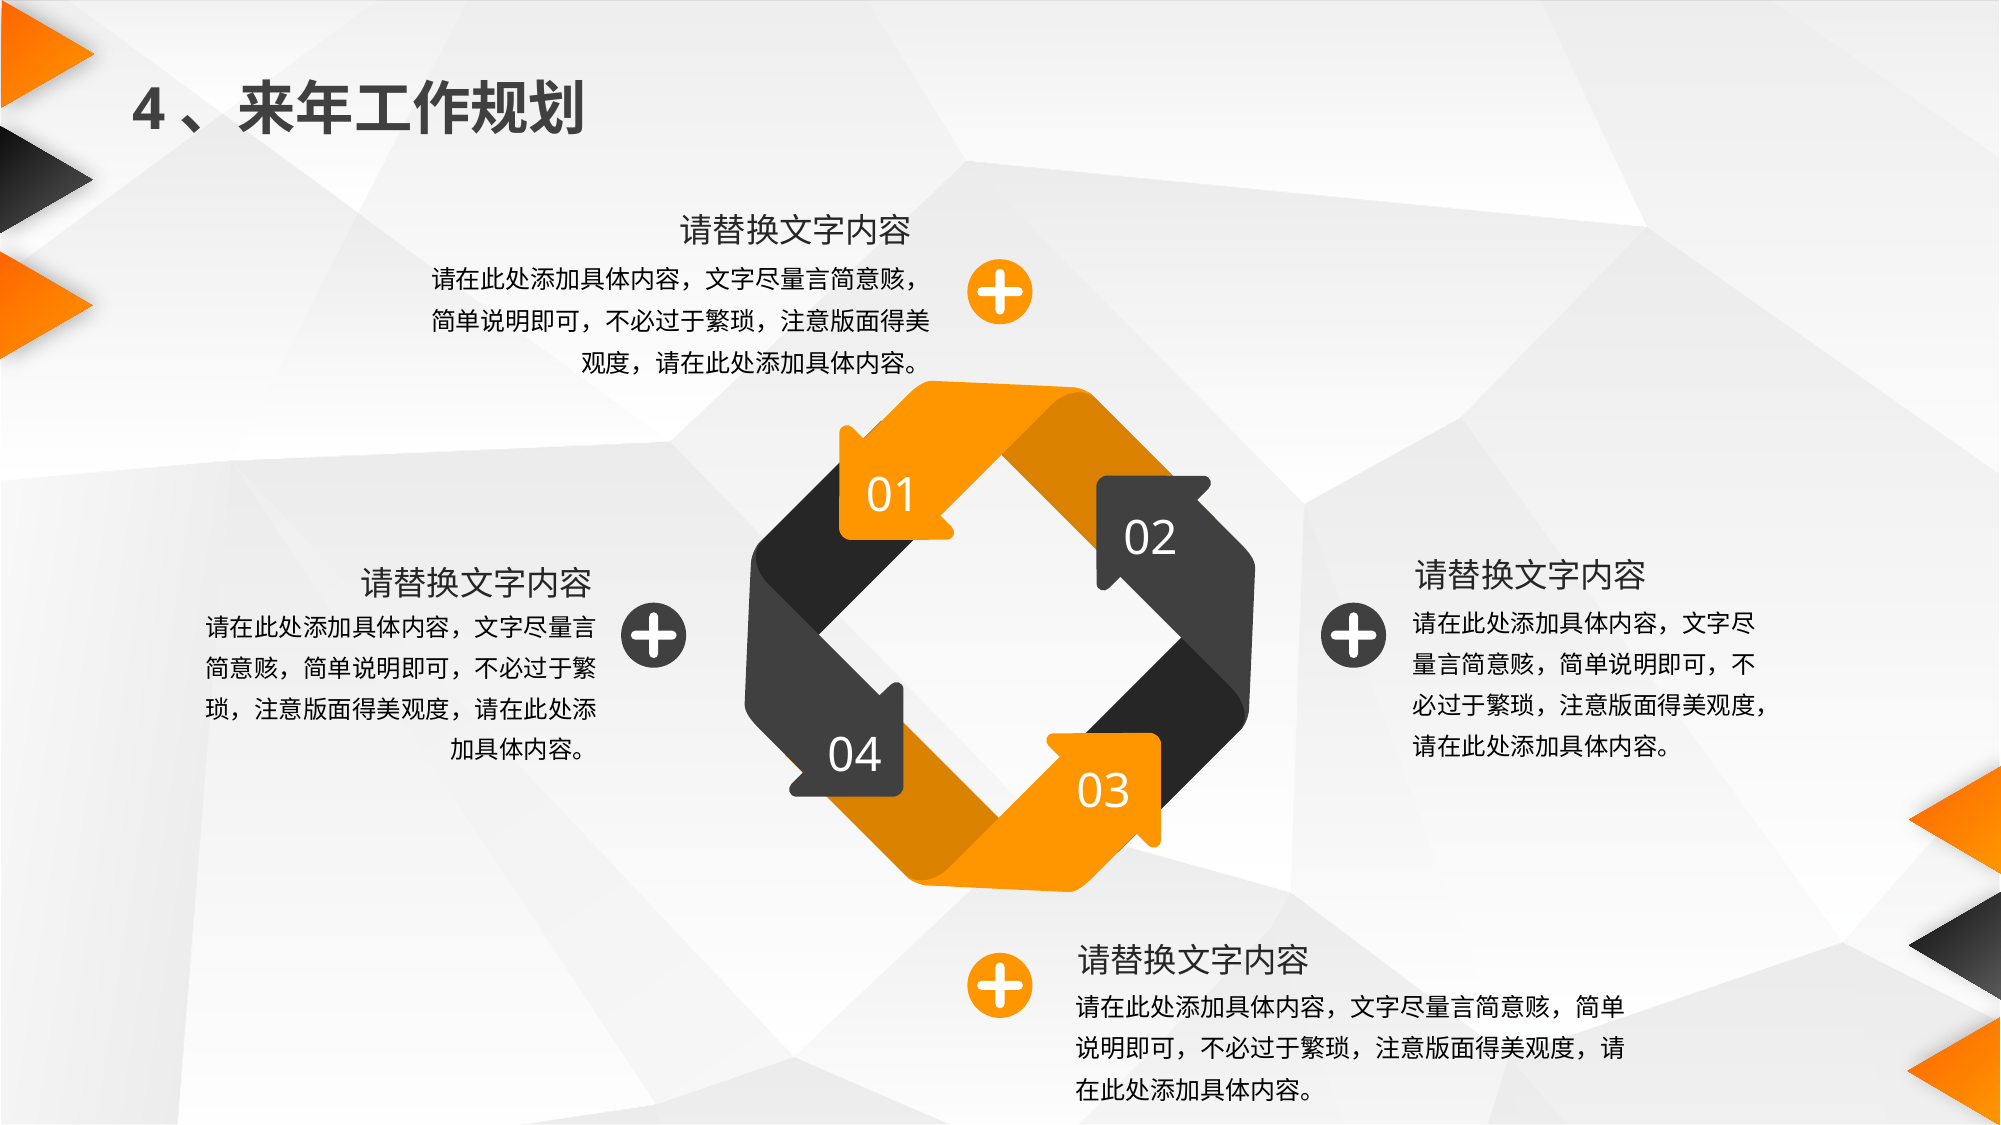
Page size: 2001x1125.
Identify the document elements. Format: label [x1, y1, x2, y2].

text_box [1330, 602, 1387, 668]
text_box [0, 132, 227, 227]
text_box [621, 602, 670, 668]
text_box [967, 259, 1033, 306]
picture [1, 0, 1999, 1125]
text_box [967, 966, 1033, 1018]
text_box [1775, 898, 2000, 993]
text_box [670, 306, 1330, 966]
